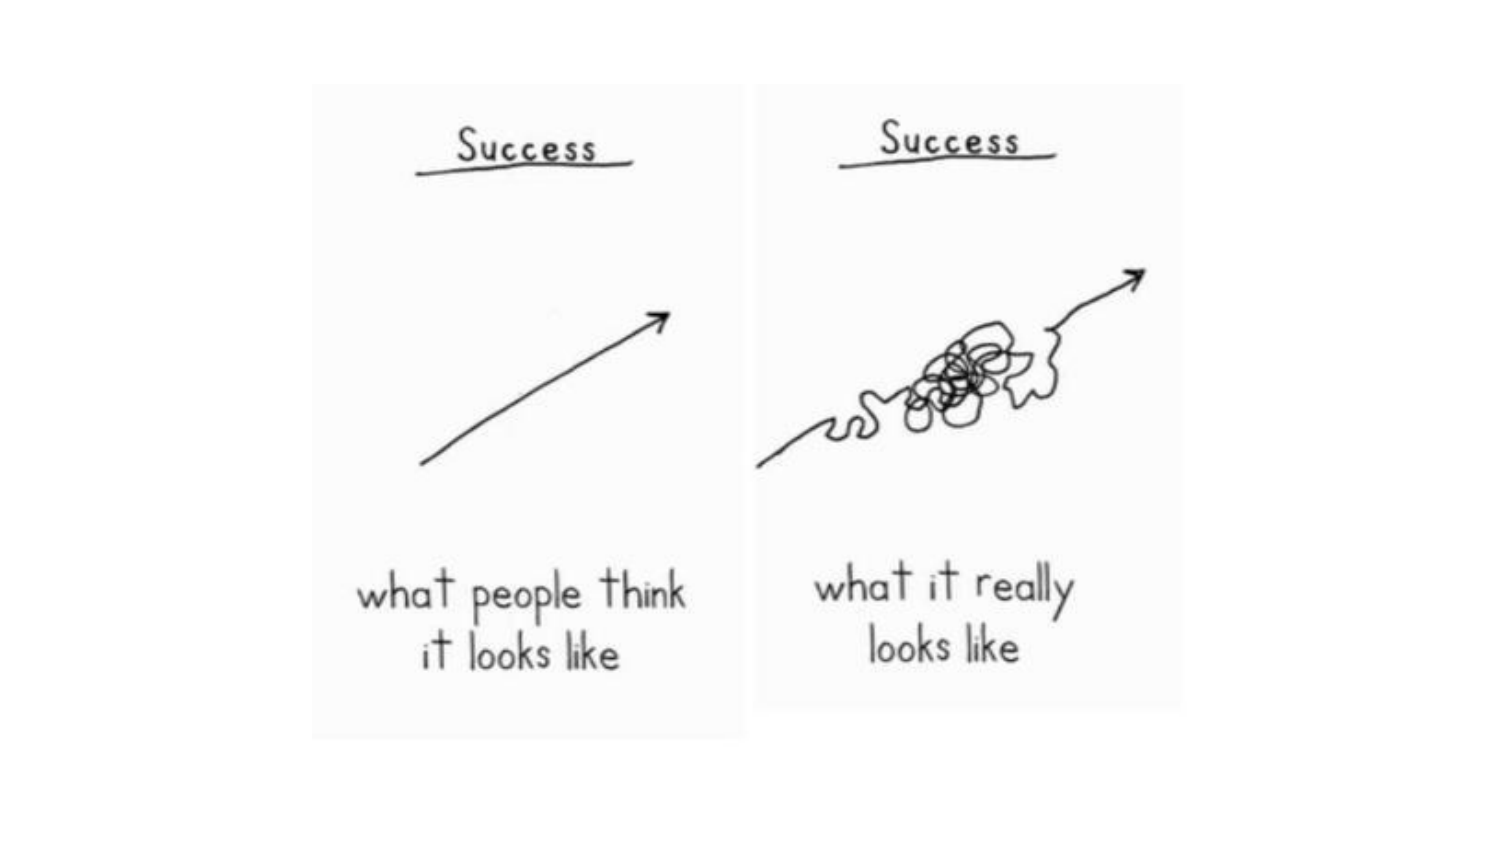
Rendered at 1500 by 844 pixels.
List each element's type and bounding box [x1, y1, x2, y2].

picture [312, 84, 1232, 750]
